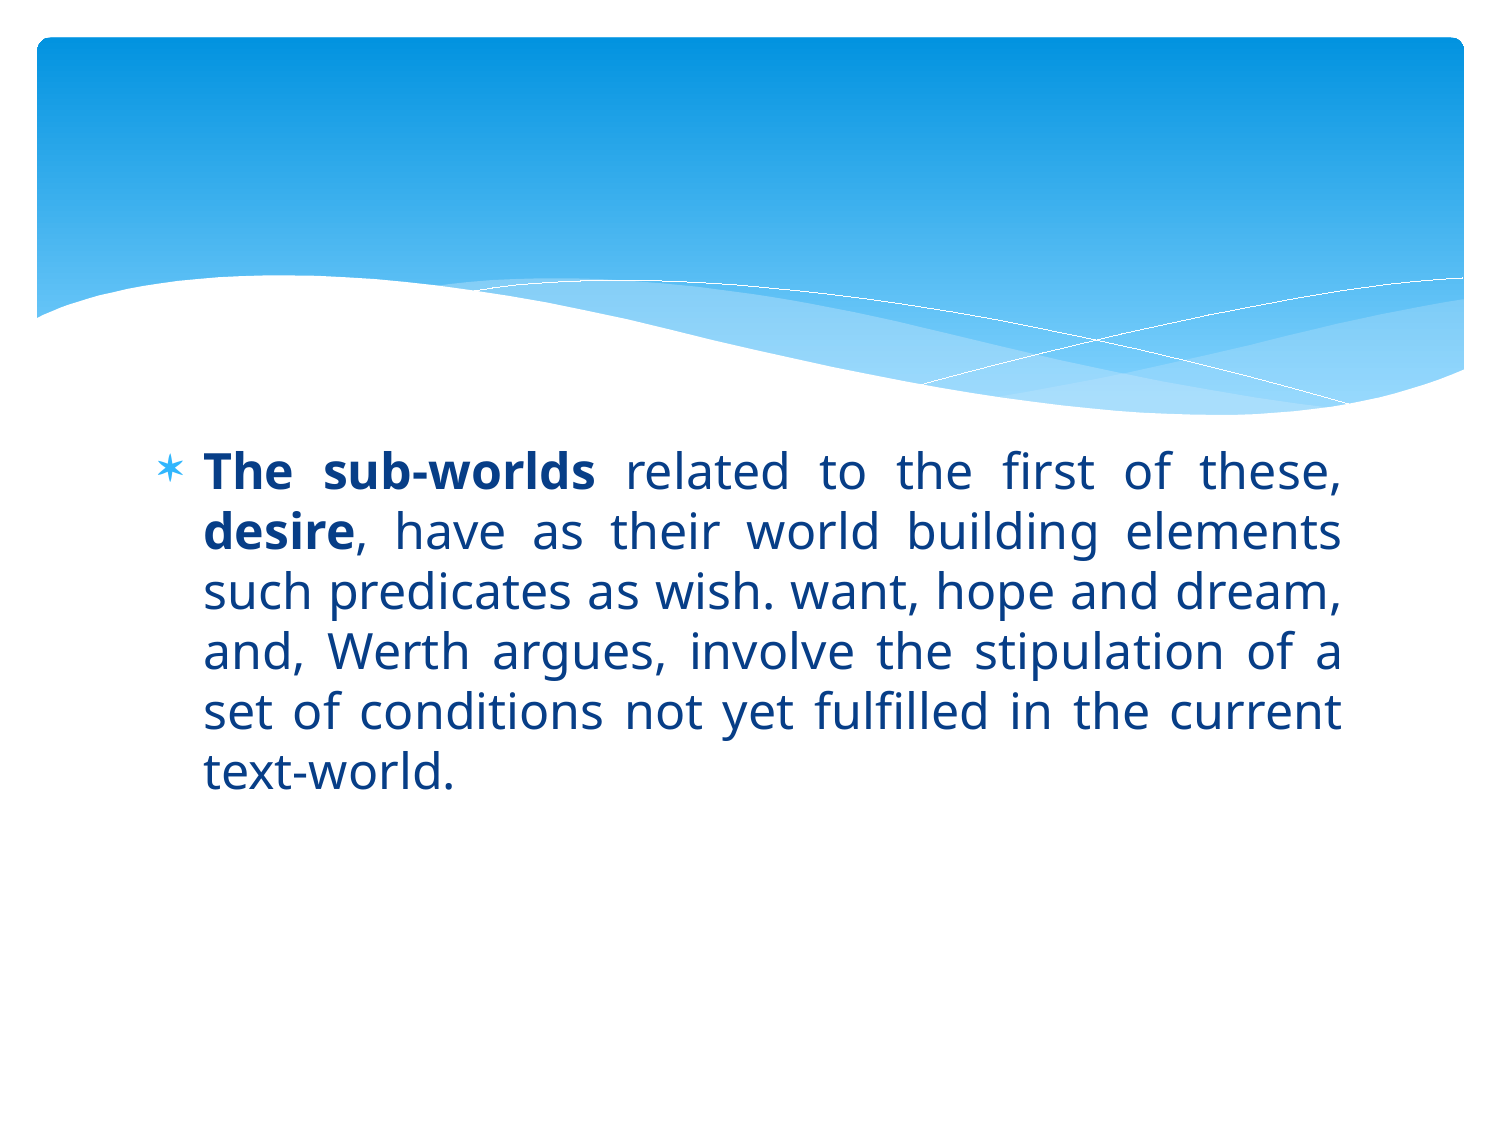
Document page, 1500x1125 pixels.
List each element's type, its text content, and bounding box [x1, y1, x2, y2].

list The sub-worlds re­lated to the first of these, desire, have as their world building elements such predicates as wish. want, hope and dream, and, Werth argues, involve the stipula­tion of a set of conditions not yet fulfilled in the current text-world. [143, 432, 1359, 1005]
